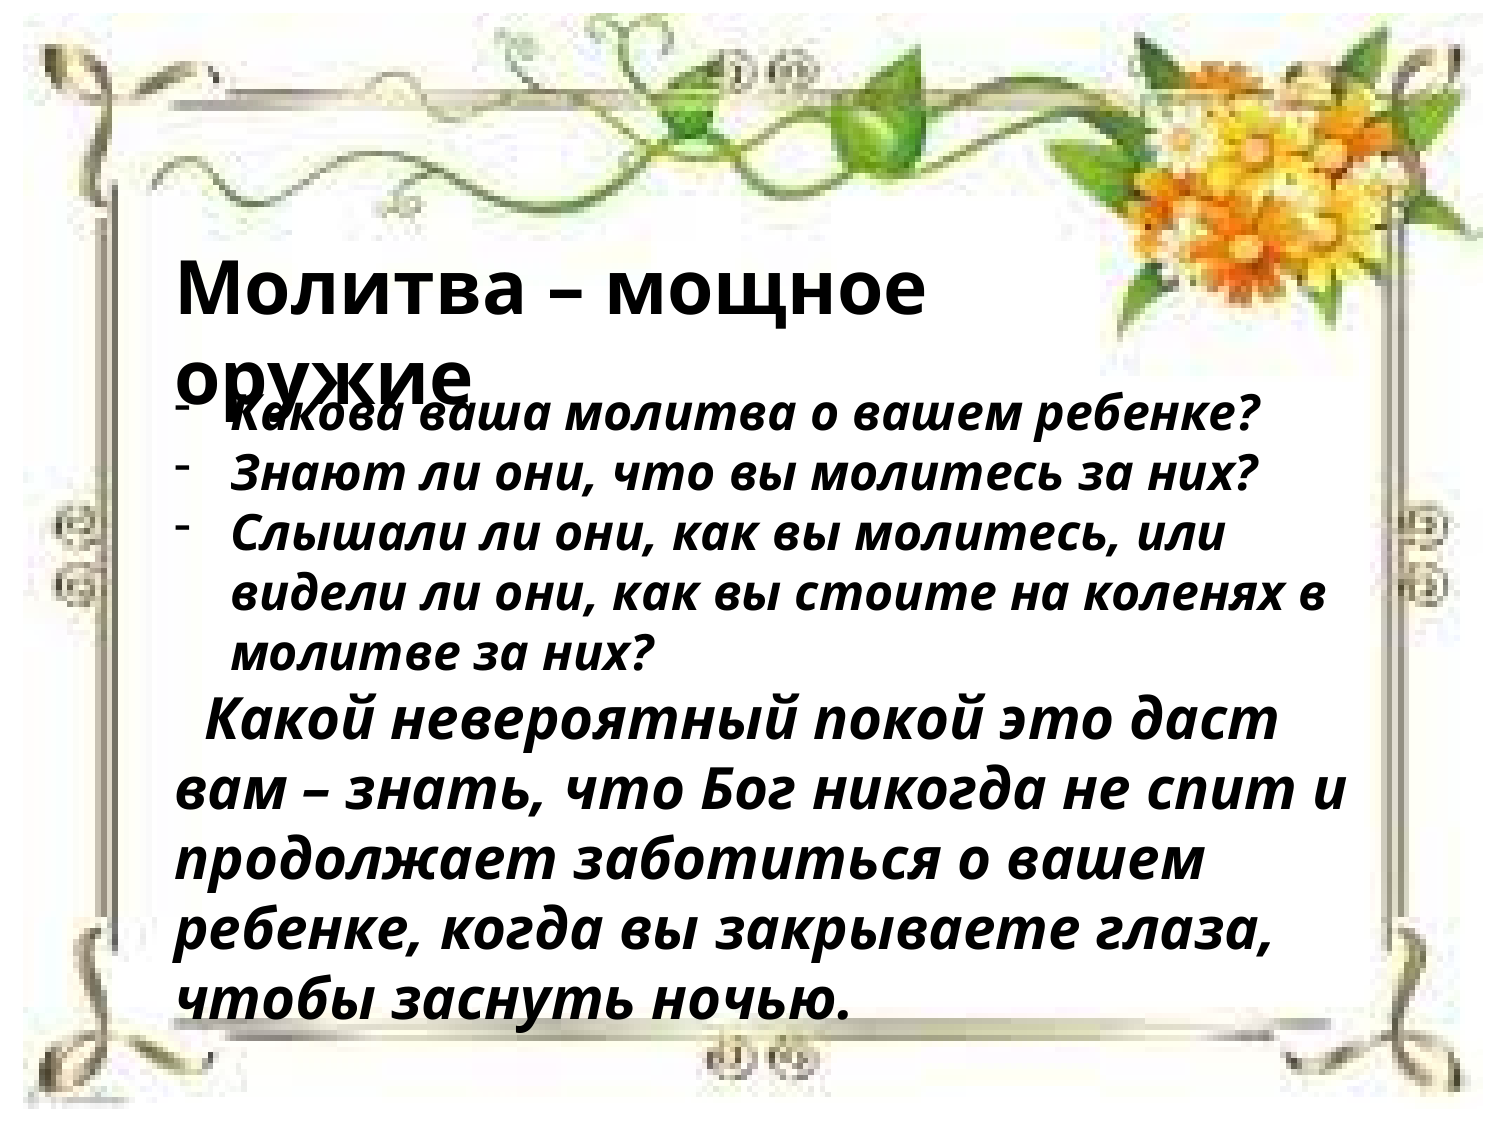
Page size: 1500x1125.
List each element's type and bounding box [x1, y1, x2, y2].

list [29, 13, 1483, 1106]
picture [23, 16, 1477, 1109]
